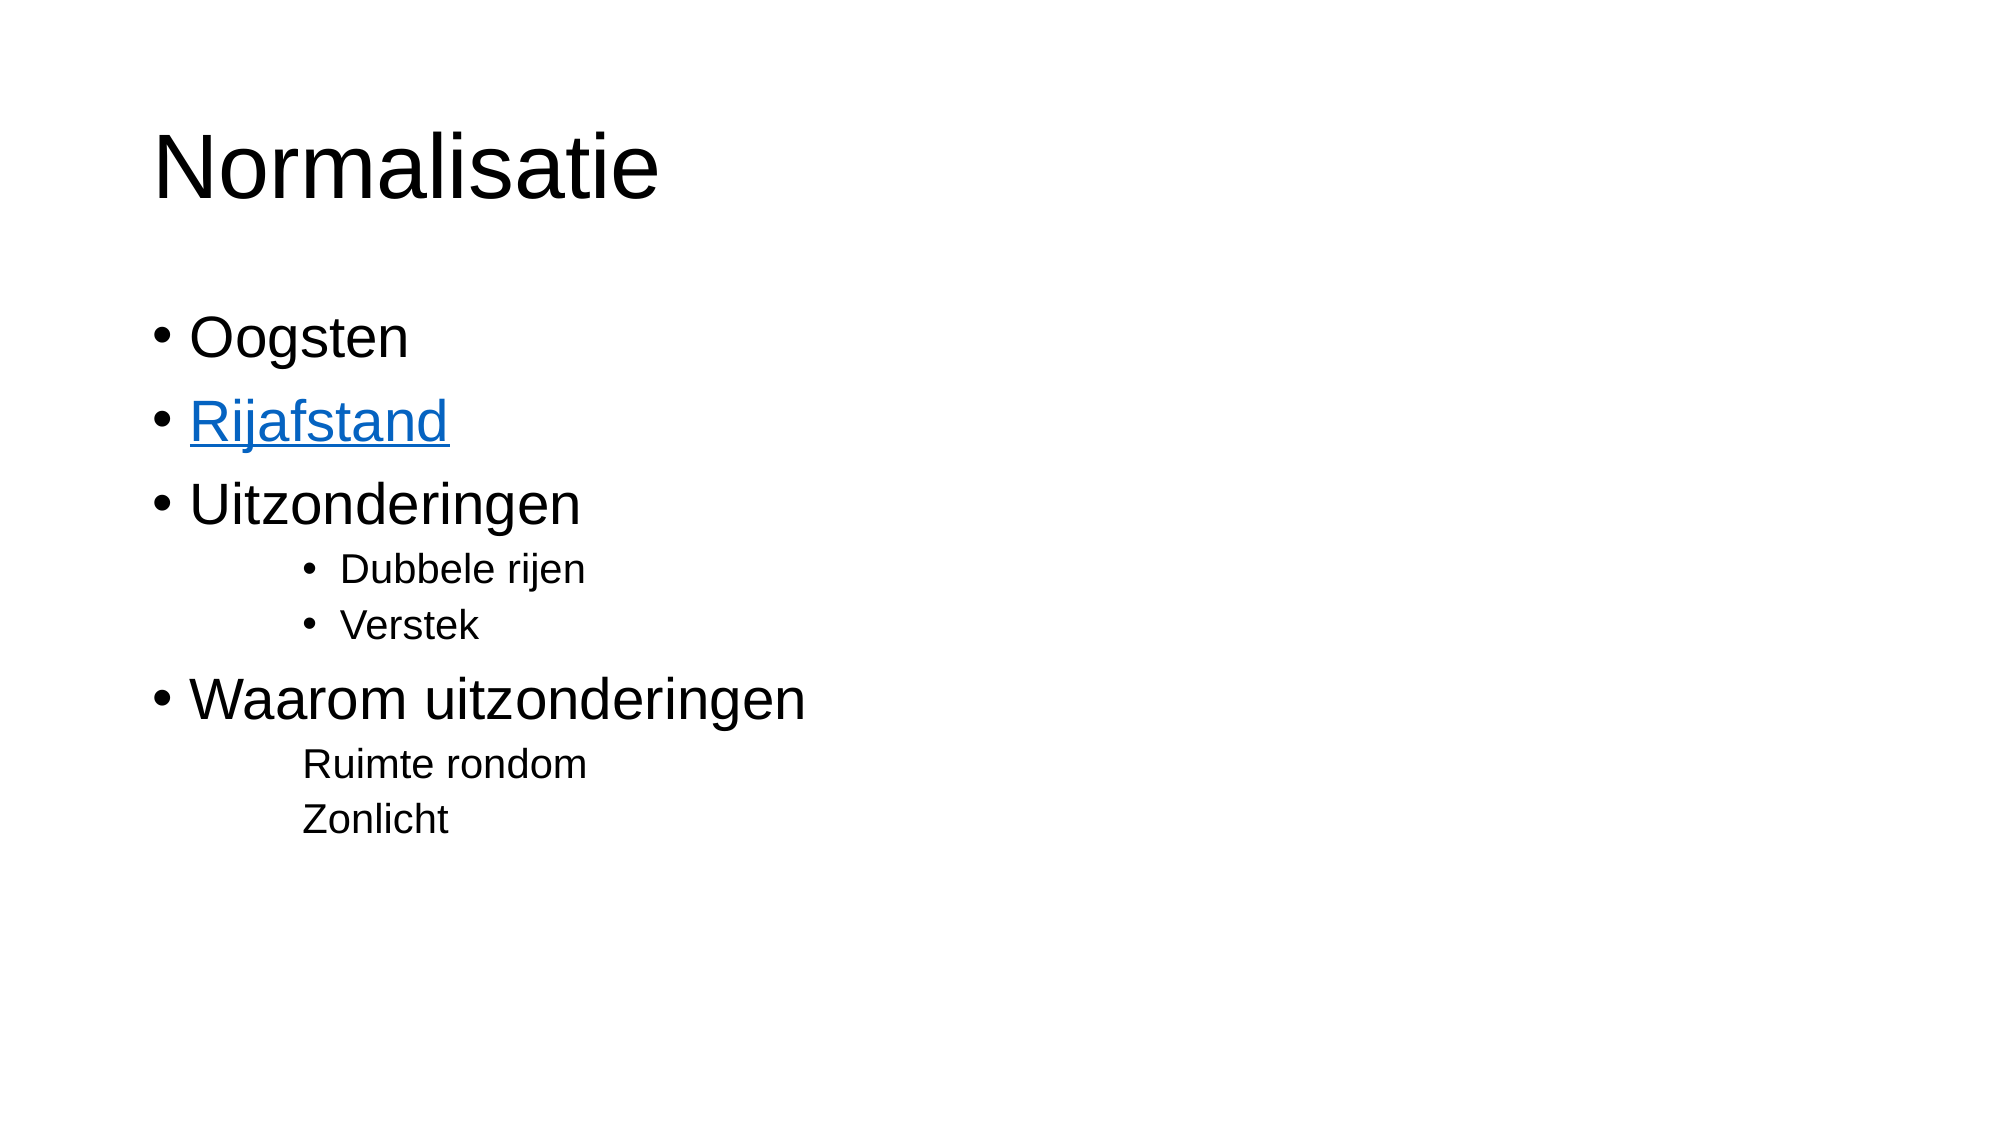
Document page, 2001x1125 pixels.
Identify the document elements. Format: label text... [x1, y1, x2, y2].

list Oogsten Rijafstand Uitzonderingen Dubbele rijen Verstek Waarom uitzonderingen Ruimte rondom Zonlicht [137, 299, 1863, 1014]
title Normalisatie [137, 59, 1863, 278]
